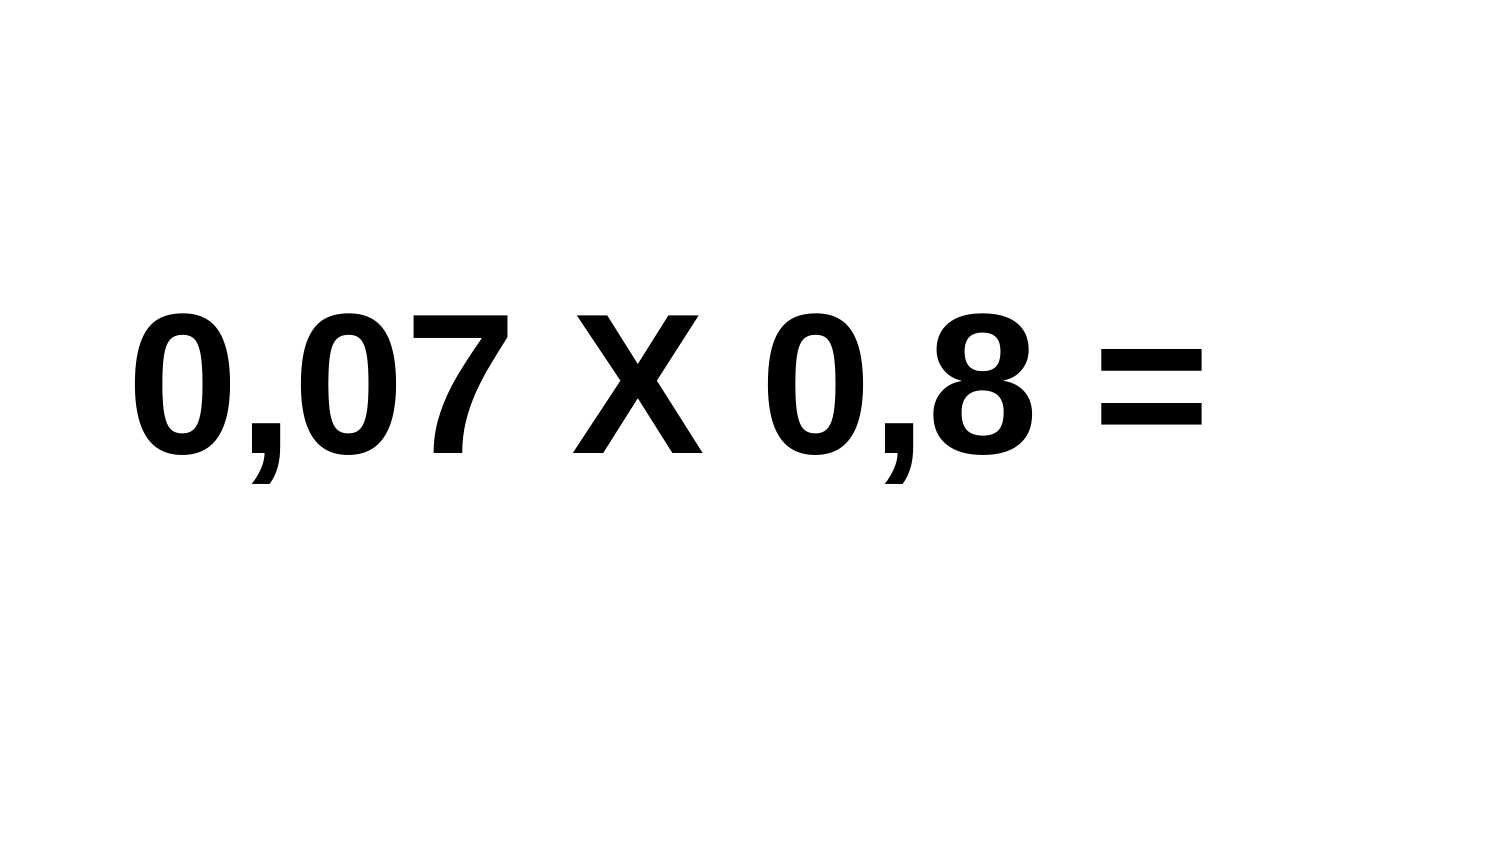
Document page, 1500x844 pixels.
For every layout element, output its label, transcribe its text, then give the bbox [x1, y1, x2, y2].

text_box 0,07 X 0,8 = [112, 318, 1388, 509]
